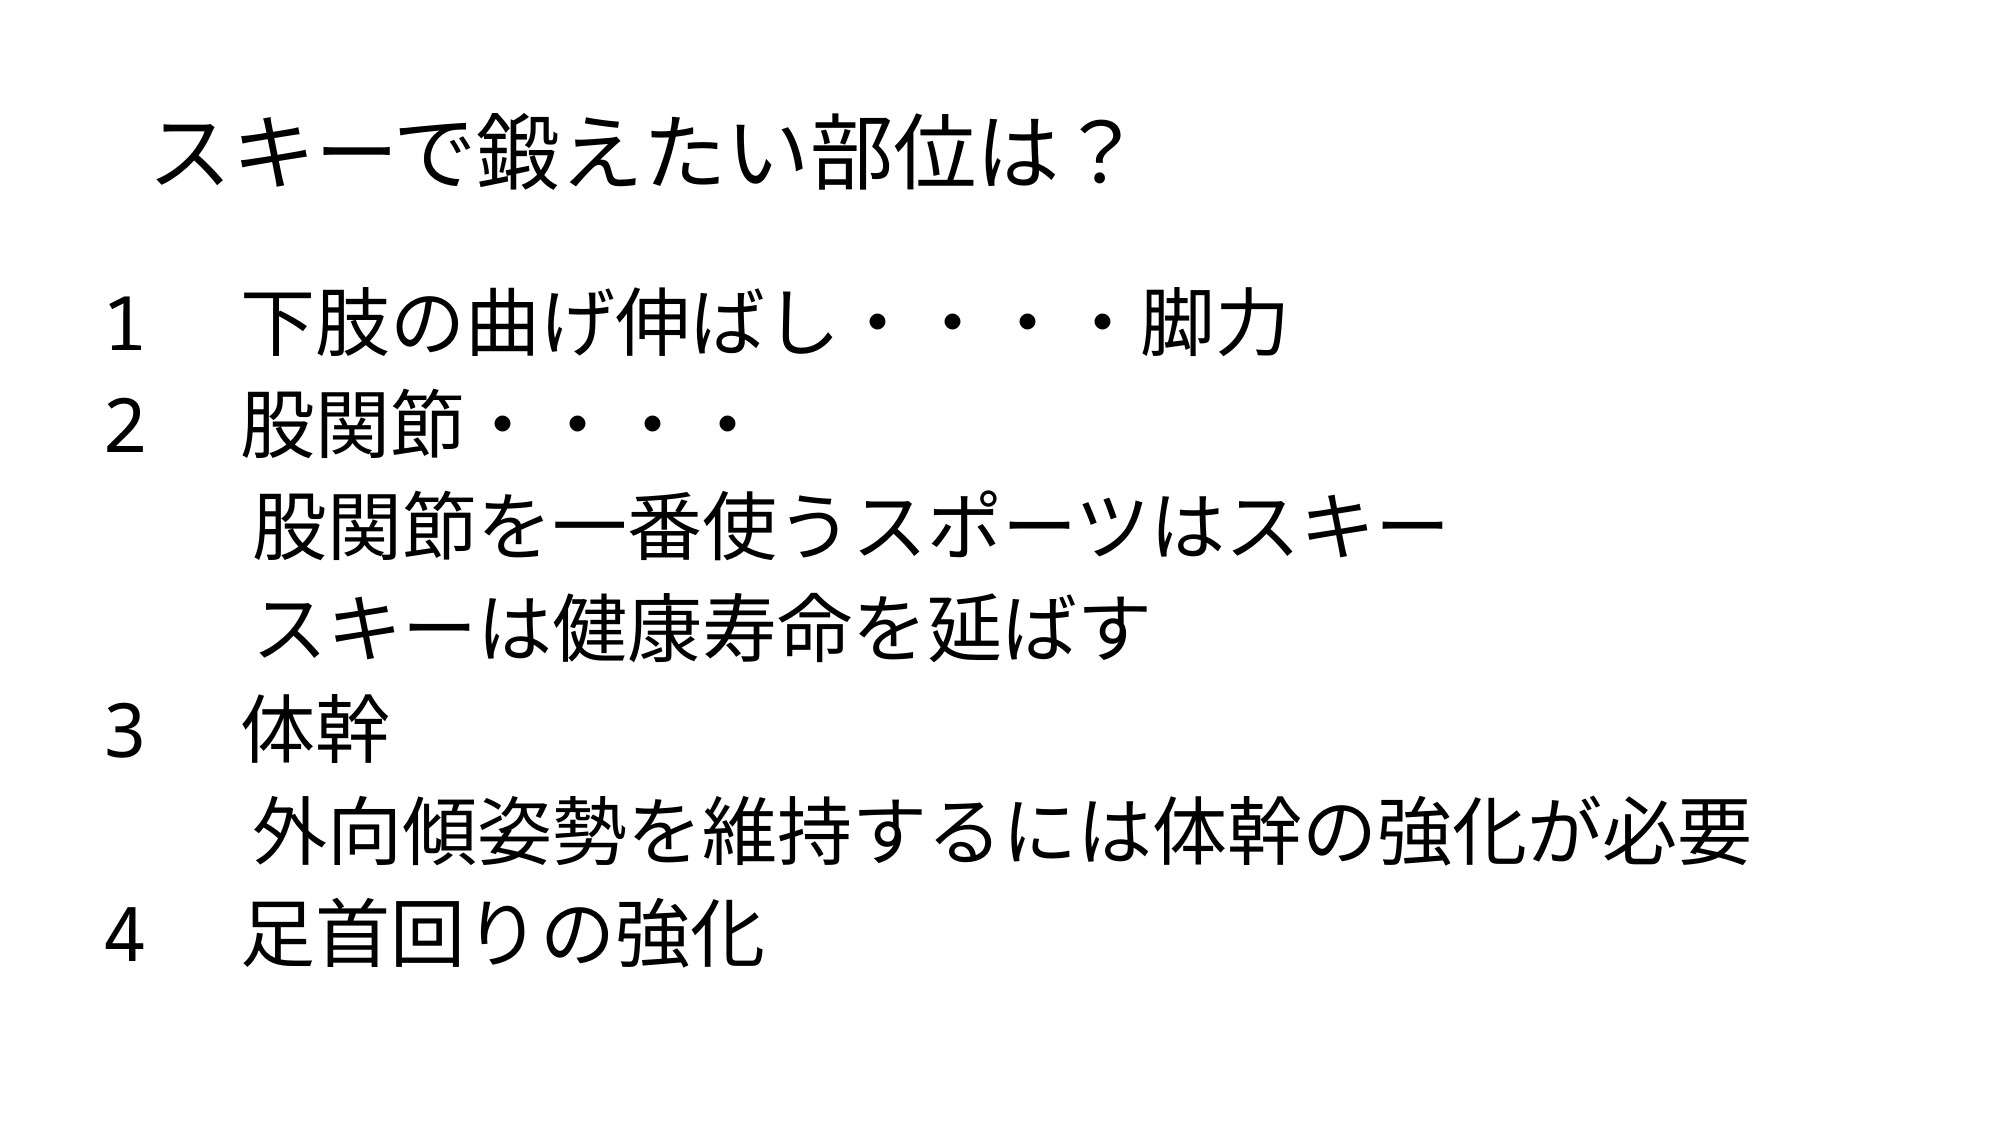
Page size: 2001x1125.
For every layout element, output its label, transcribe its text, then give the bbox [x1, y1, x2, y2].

title スキーで鍛えたい部位は？ [134, 45, 1937, 267]
list 1 下肢の曲げ伸ばし・・・・脚力 2 股関節・・・・ 股関節を一番使うスポーツはスキー スキーは健康寿命を延ばす 3 体幹 外向傾姿勢を維持するには体幹の強化が必要 4 足首回りの強化 [87, 278, 1891, 1062]
